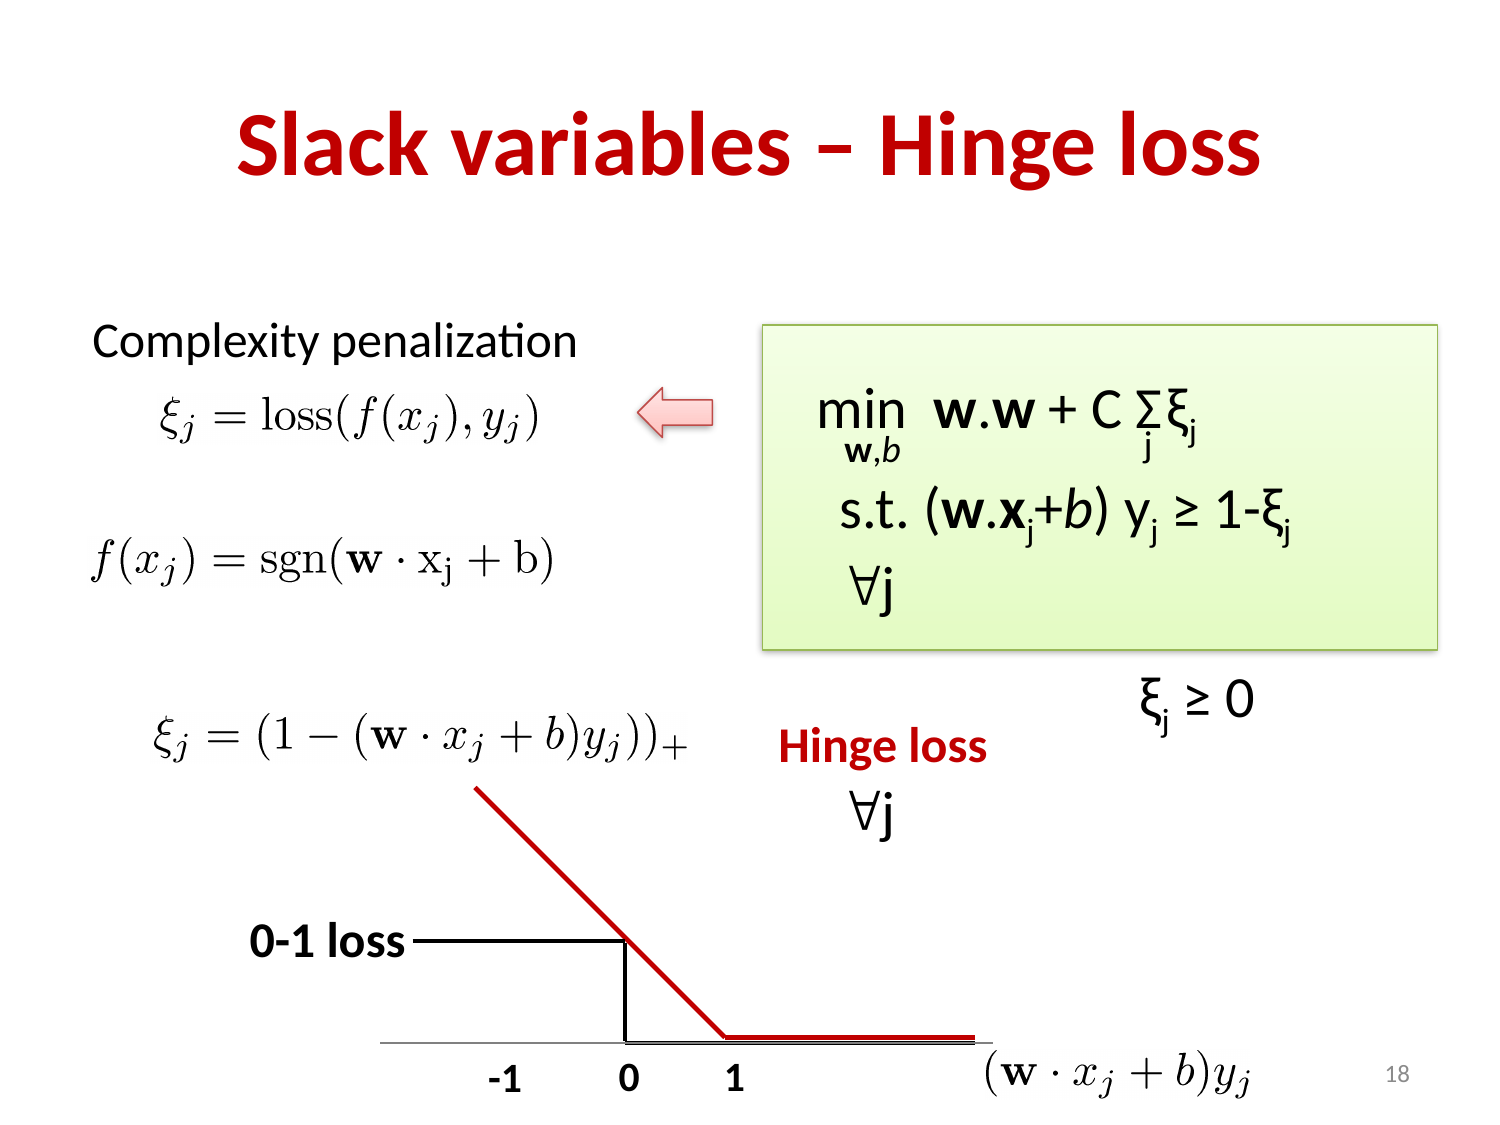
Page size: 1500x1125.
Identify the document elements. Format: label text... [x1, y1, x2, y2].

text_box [762, 324, 1438, 655]
slide_number 18 [1255, 1042, 1425, 1103]
picture [87, 536, 552, 588]
text_box Hinge loss [763, 705, 1003, 781]
text_box Complexity penalization [77, 299, 594, 375]
picture [149, 712, 688, 764]
picture [157, 393, 538, 445]
text_box [636, 386, 714, 439]
title Slack variables – Hinge loss [75, 45, 1425, 233]
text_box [233, 787, 1251, 1110]
